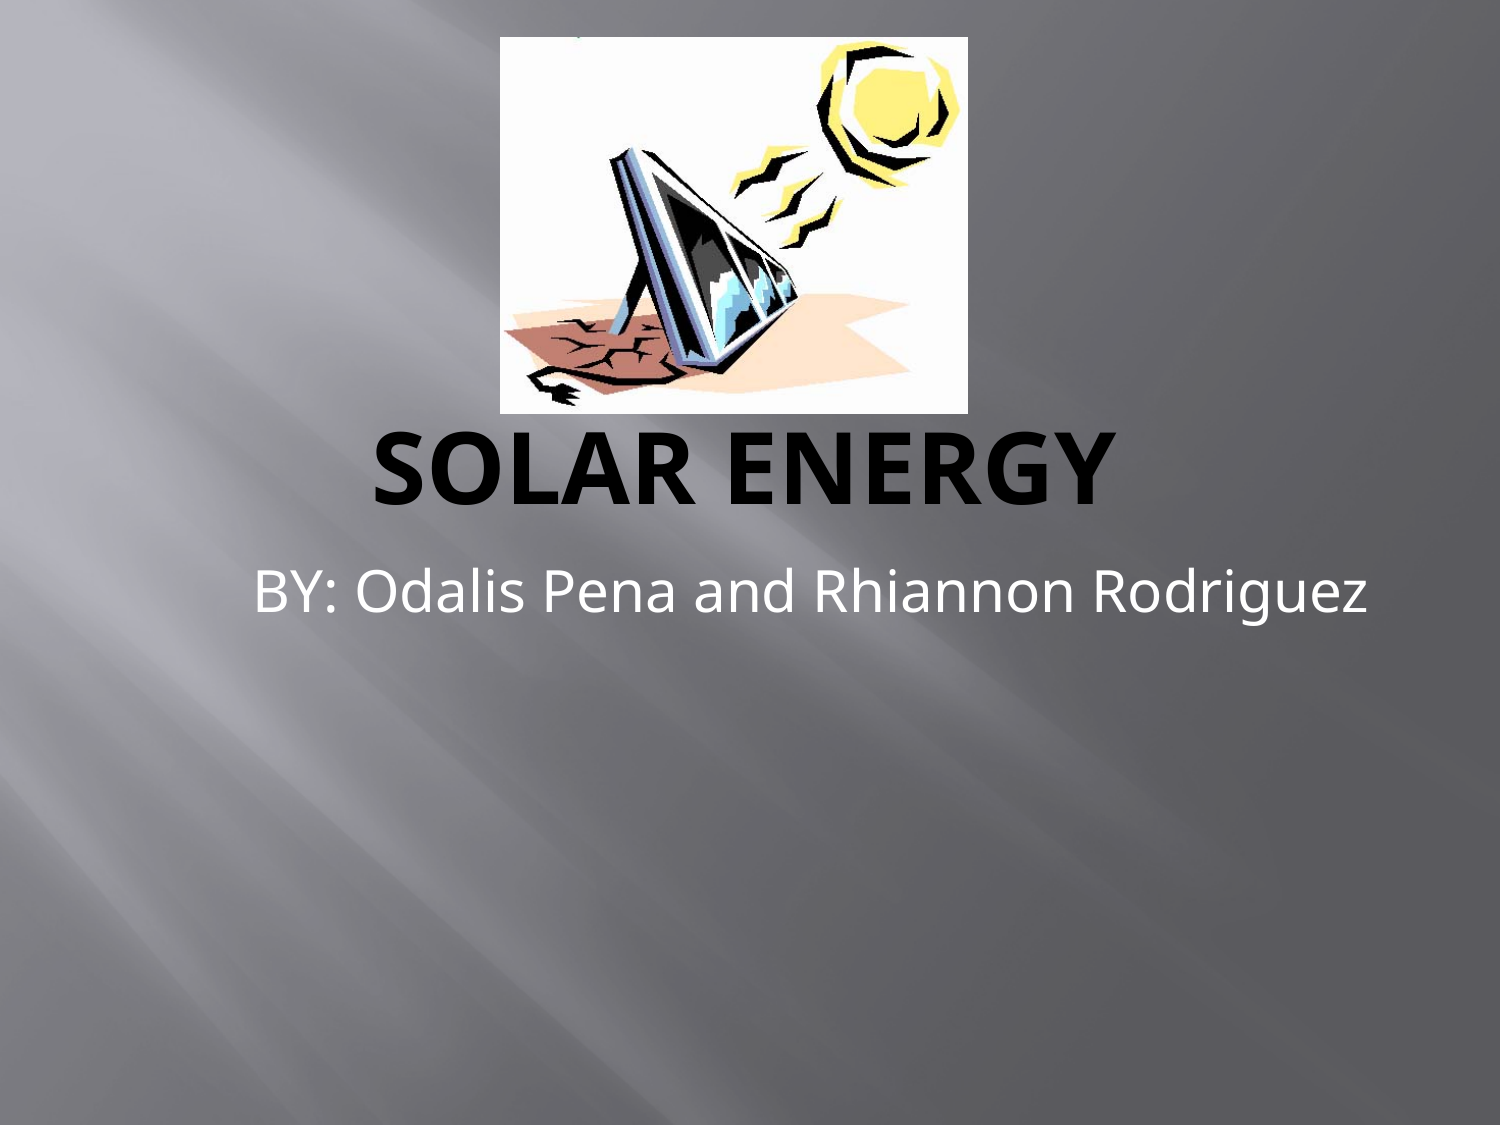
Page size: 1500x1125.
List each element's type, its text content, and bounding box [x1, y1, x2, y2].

subtitle BY: Odalis Pena and Rhiannon Rodriguez [225, 546, 1413, 1075]
picture [499, 37, 968, 415]
title Solar Energy [69, 224, 1420, 525]
